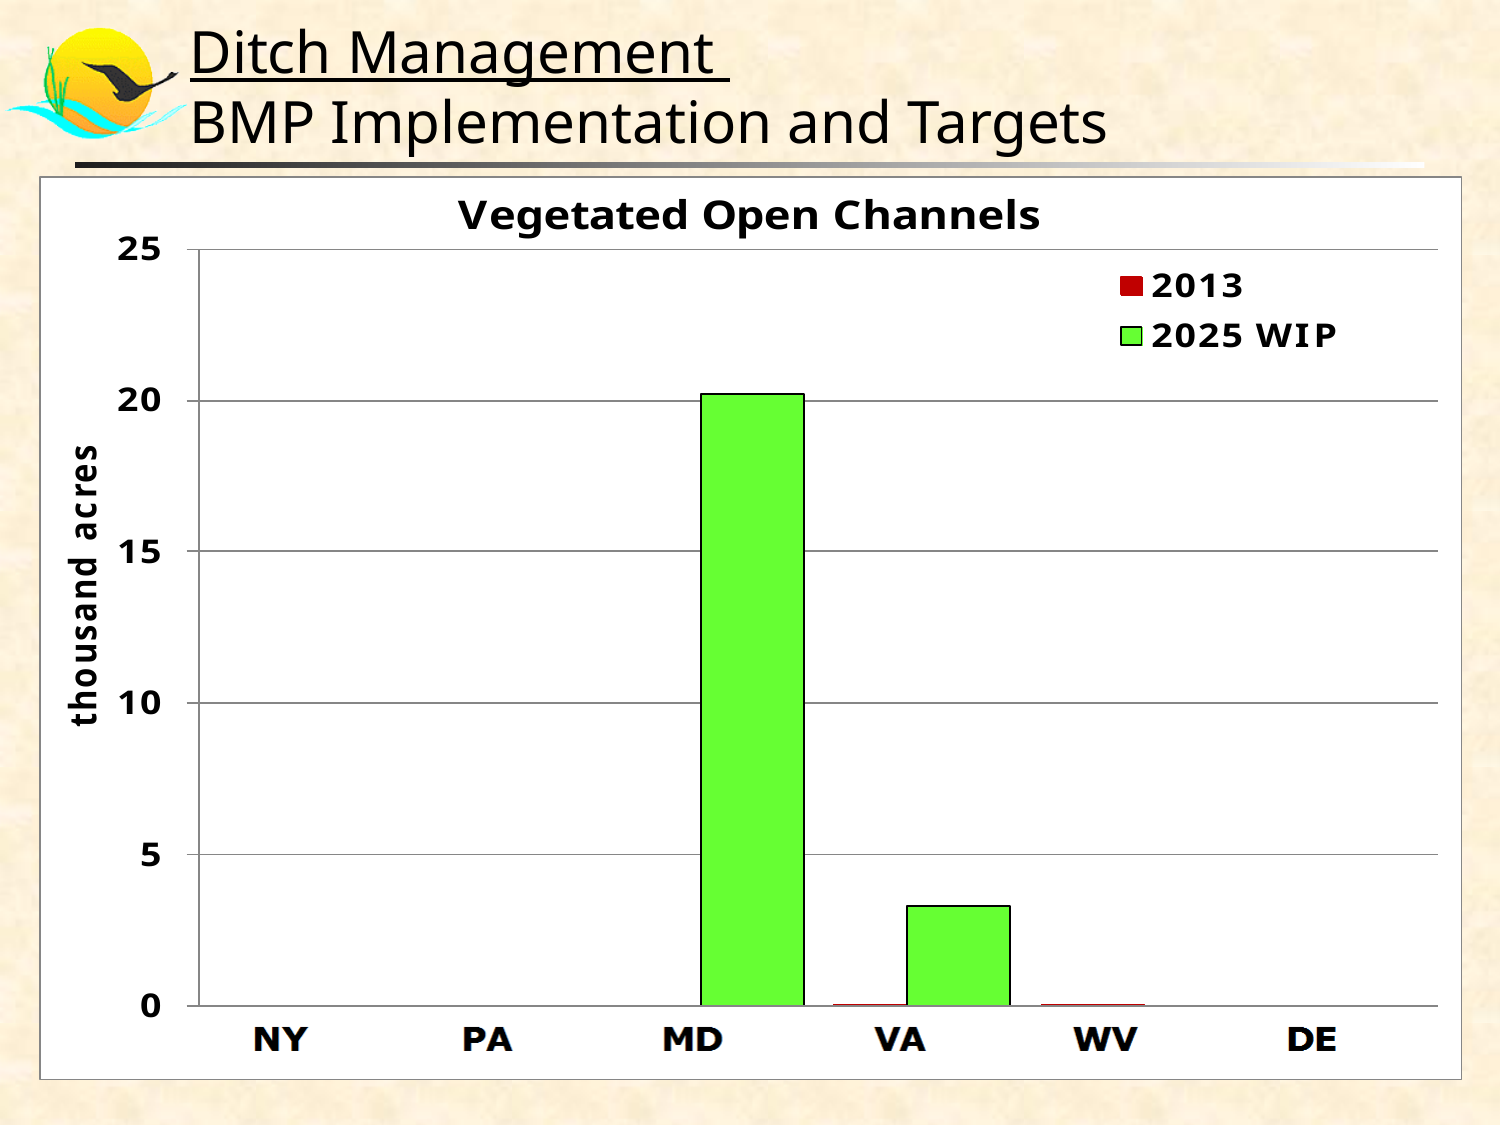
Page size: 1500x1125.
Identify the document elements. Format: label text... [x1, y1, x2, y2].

text_box [75, 162, 1425, 168]
text_box Ditch Management BMP Implementation and Targets [174, 37, 1363, 163]
picture [0, 0, 1500, 1125]
